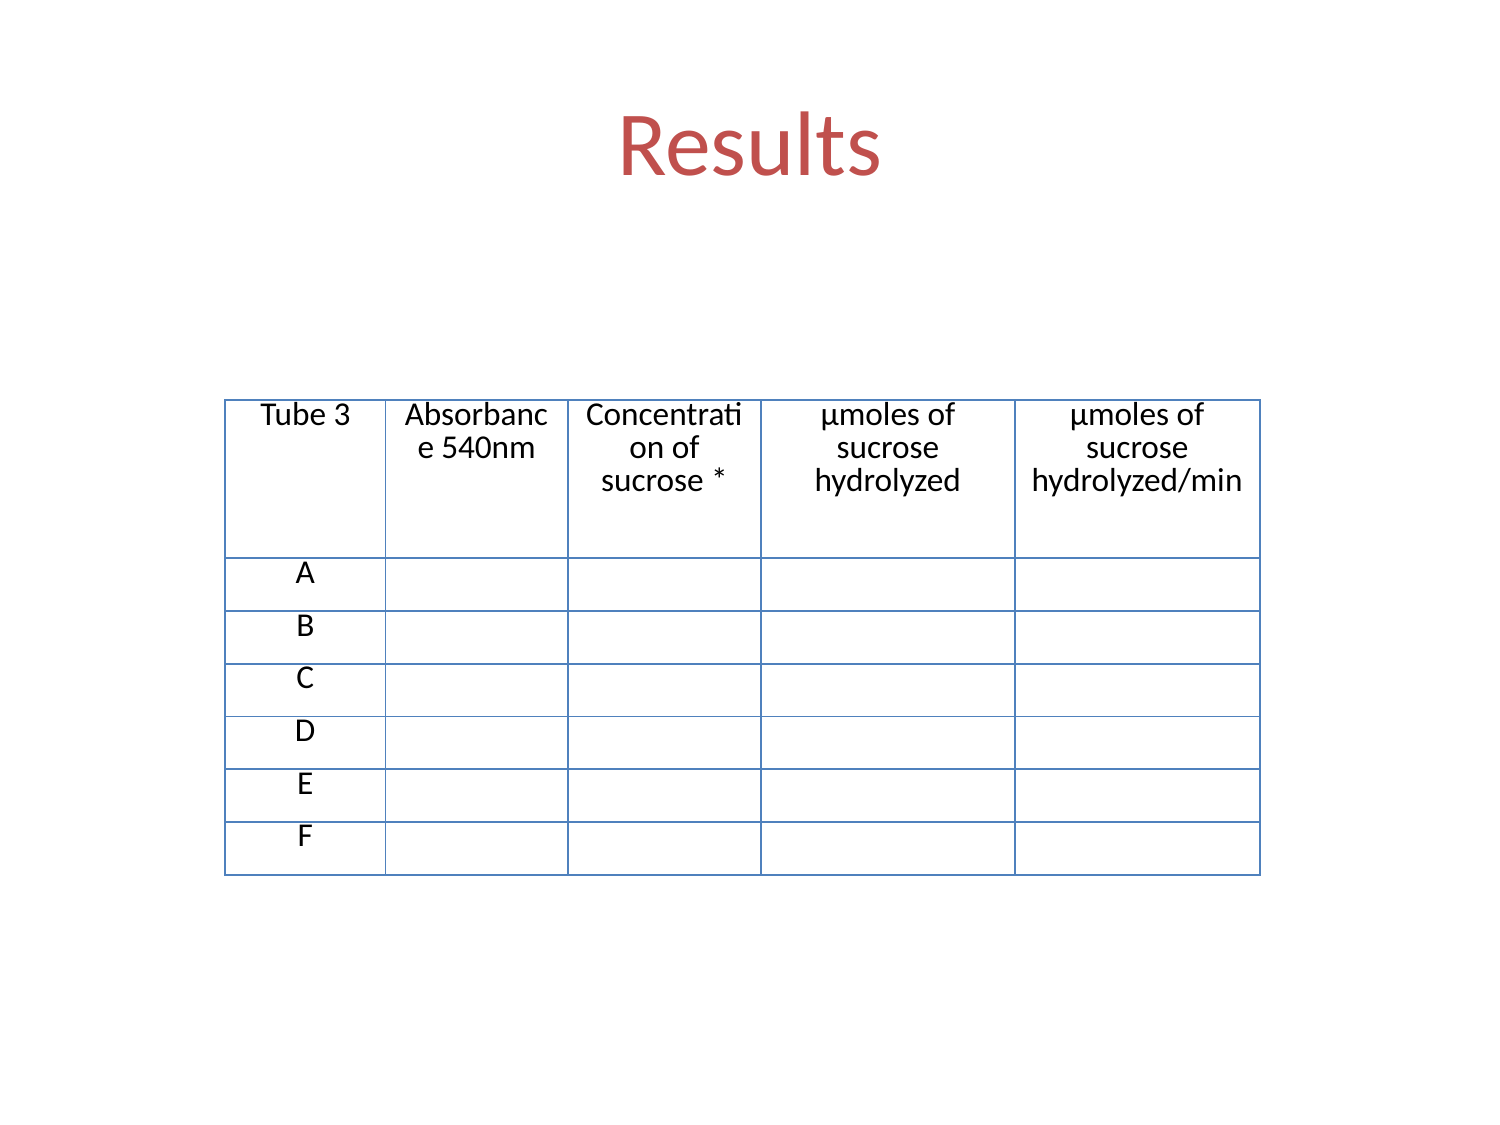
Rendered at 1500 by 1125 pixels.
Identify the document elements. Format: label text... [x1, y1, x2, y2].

table_cell [762, 823, 1014, 874]
table_header Absorbance 540nm [386, 401, 567, 557]
table_cell [1016, 559, 1259, 610]
table_cell [762, 665, 1014, 716]
table_cell [569, 665, 760, 716]
table_header Concentration of sucrose * [569, 401, 760, 557]
table_cell [386, 770, 567, 821]
table_cell [569, 823, 760, 874]
table_cell C [226, 665, 385, 716]
table_cell [1016, 823, 1259, 874]
table_cell [569, 559, 760, 610]
table_header µmoles of sucrose hydrolyzed [762, 401, 1014, 557]
table_cell [1016, 770, 1259, 821]
table_cell [1016, 717, 1259, 768]
table_cell B [226, 612, 385, 663]
table_cell E [226, 770, 385, 821]
table_cell [762, 559, 1014, 610]
table_cell [569, 612, 760, 663]
table_cell A [226, 559, 385, 610]
table_cell [386, 717, 567, 768]
table_header Tube 3 [226, 401, 385, 557]
table_cell [386, 665, 567, 716]
title Results [75, 45, 1425, 233]
table_cell [1016, 612, 1259, 663]
table_cell [762, 612, 1014, 663]
table_cell [762, 717, 1014, 768]
table_cell [762, 770, 1014, 821]
table_cell [386, 823, 567, 874]
table_cell [569, 717, 760, 768]
table_cell [386, 559, 567, 610]
table_cell [569, 770, 760, 821]
table_cell F [226, 823, 385, 874]
table_cell D [226, 717, 385, 768]
table_cell [386, 612, 567, 663]
table_header µmoles of sucrose hydrolyzed/min [1016, 401, 1259, 557]
table_cell [1016, 665, 1259, 716]
